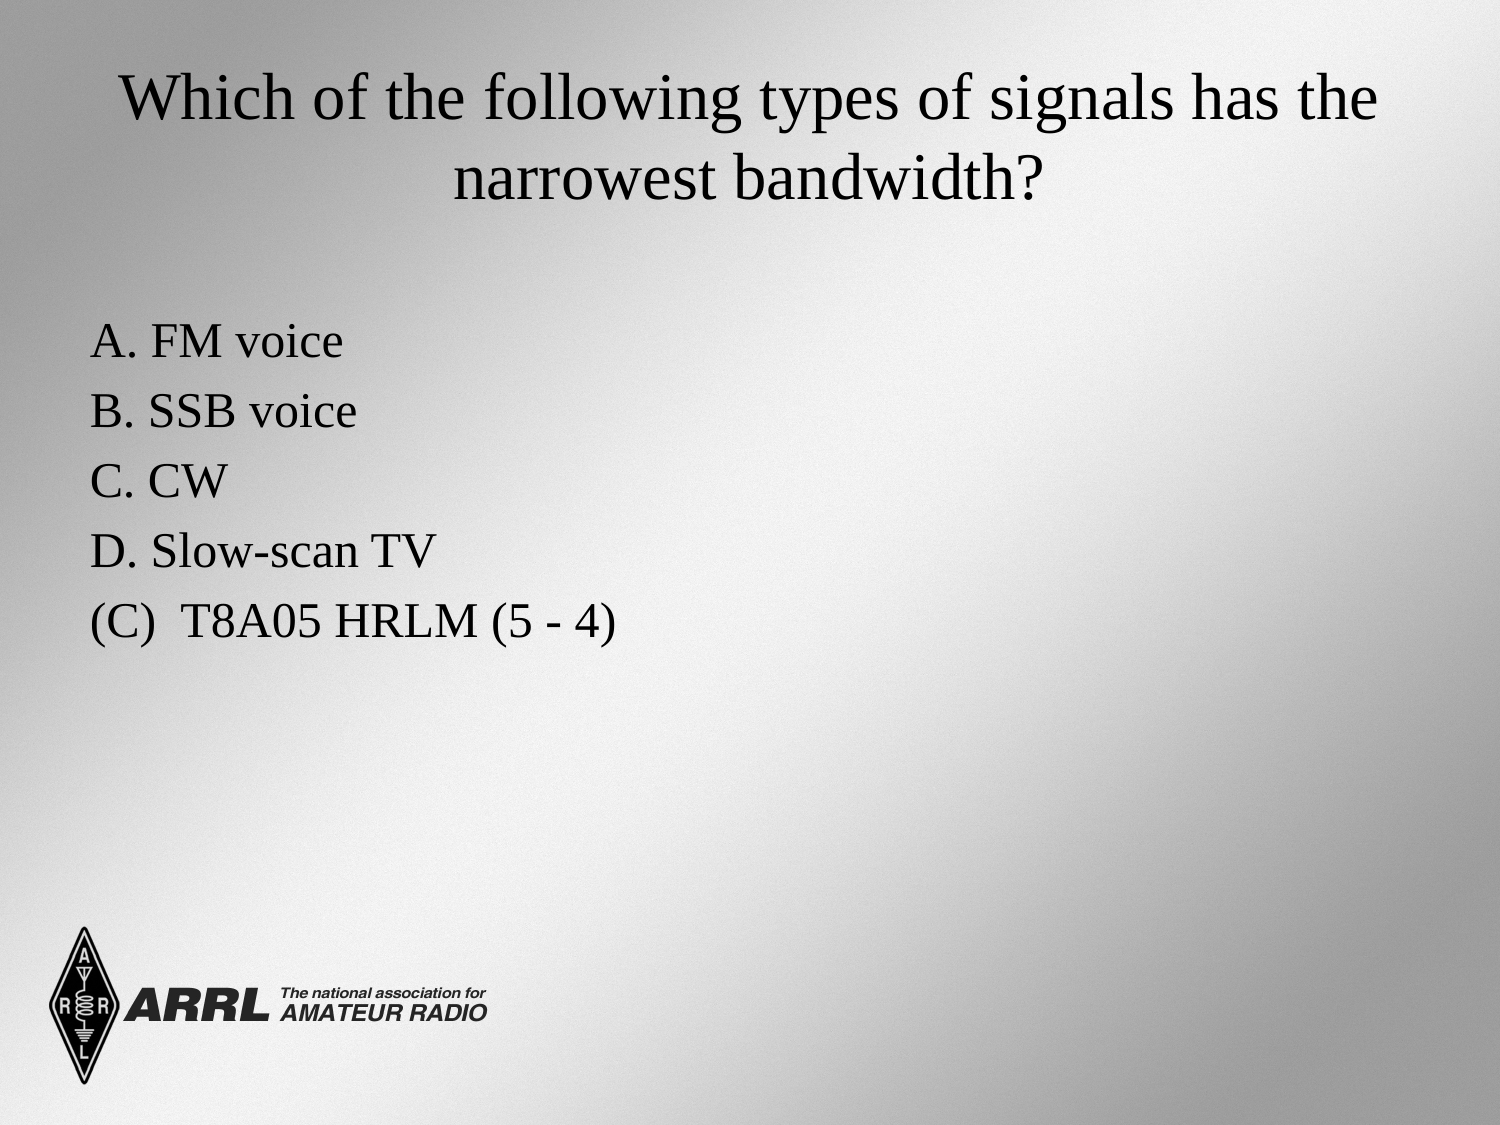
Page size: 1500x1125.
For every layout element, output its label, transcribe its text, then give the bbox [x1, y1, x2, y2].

list A. FM voice B. SSB voice C. CW D. Slow-scan TV (C) T8A05 HRLM (5 - 4) [75, 299, 1425, 1005]
picture [0, 0, 1500, 1125]
title Which of the following types of signals has the narrowest bandwidth? [75, 45, 1425, 233]
